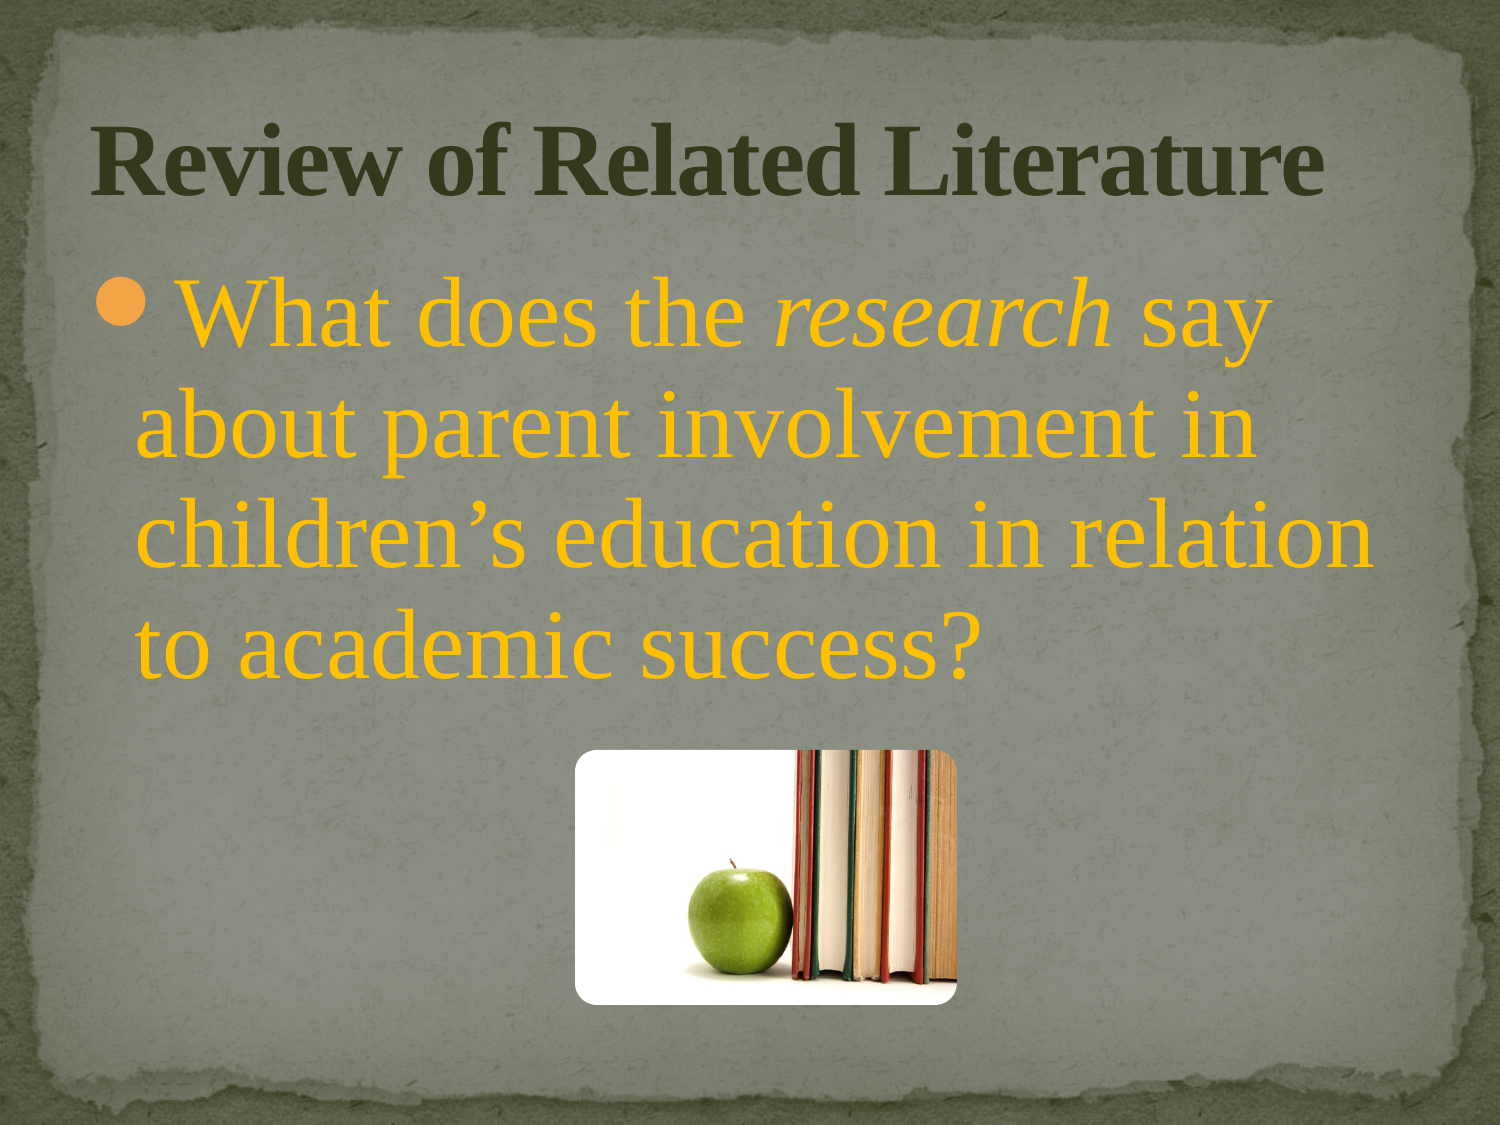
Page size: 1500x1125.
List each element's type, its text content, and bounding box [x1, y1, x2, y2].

title Review of Related Literature [74, 24, 1425, 225]
picture [575, 749, 957, 1005]
list What does the research say about parent involvement in children’s education in relation to academic success? [75, 249, 1425, 1000]
